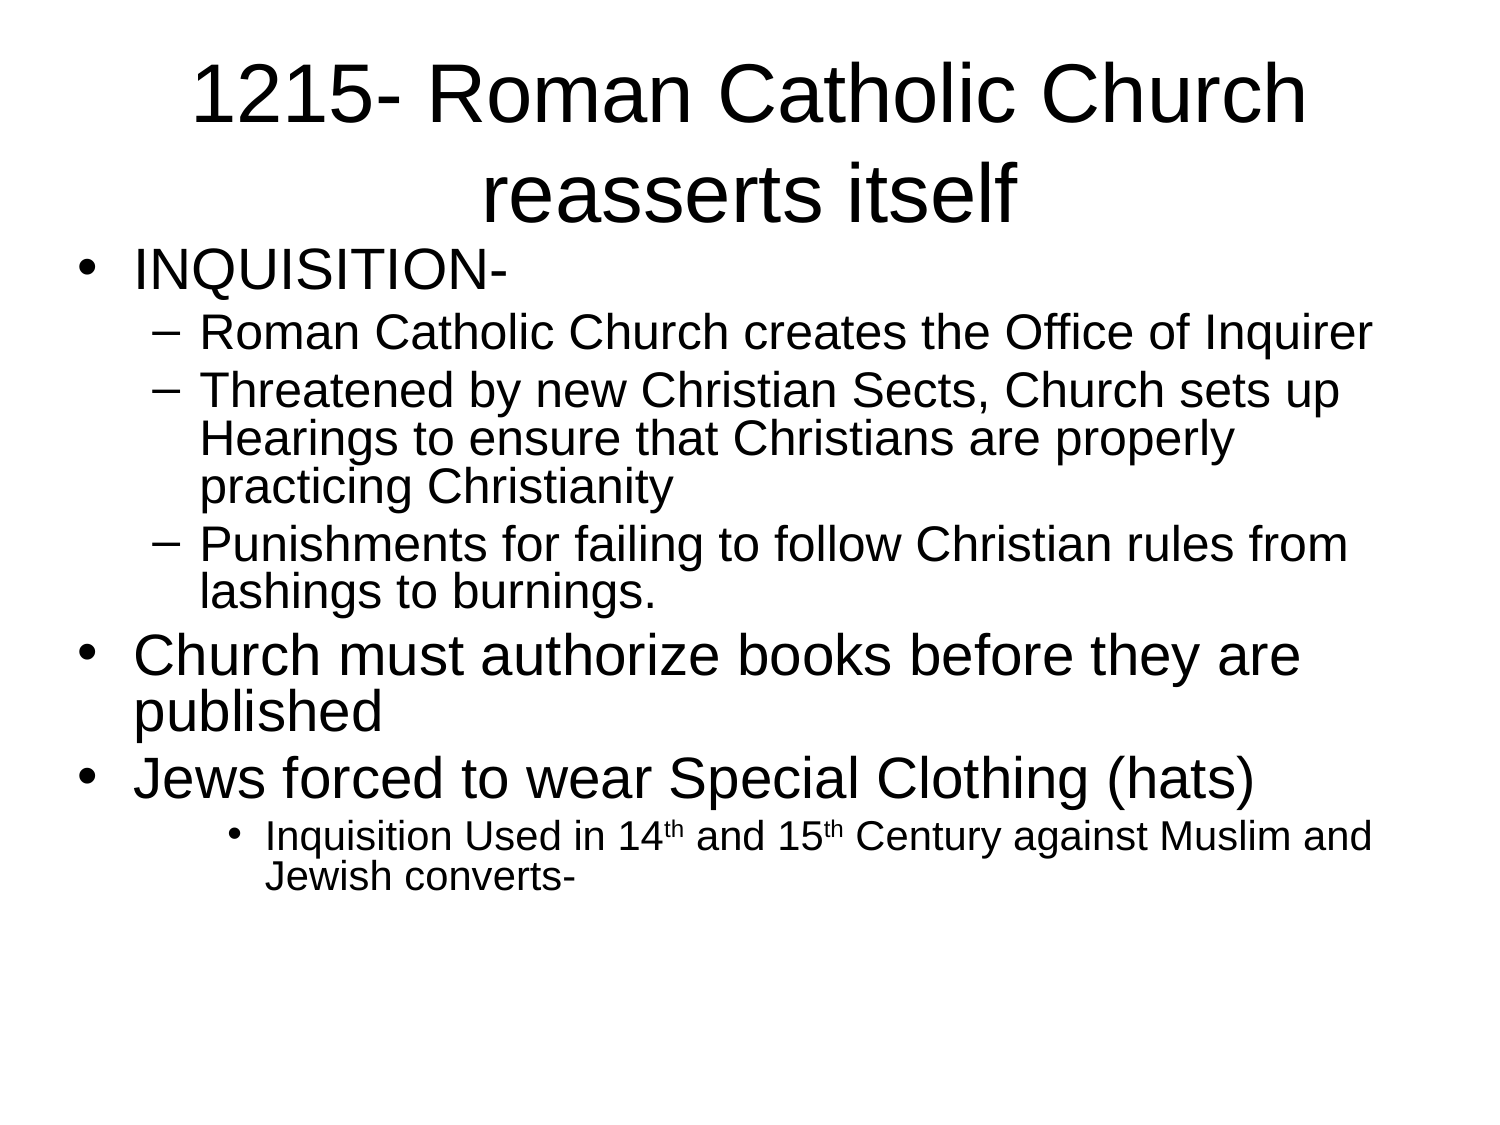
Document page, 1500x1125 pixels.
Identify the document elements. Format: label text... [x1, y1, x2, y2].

list INQUISITION- Roman Catholic Church creates the Office of Inquirer Threatened by new Christian Sects, Church sets up Hearings to ensure that Christians are properly practicing Christianity Punishments for failing to follow Christian rules from lashings to burnings. Church must authorize books before they are published Jews forced to wear Special Clothing (hats) Inquisition Used in 14th and 15th Century against Muslim and Jewish converts- [62, 237, 1413, 980]
title 1215- Roman Catholic Church reasserts itself [75, 45, 1425, 233]
